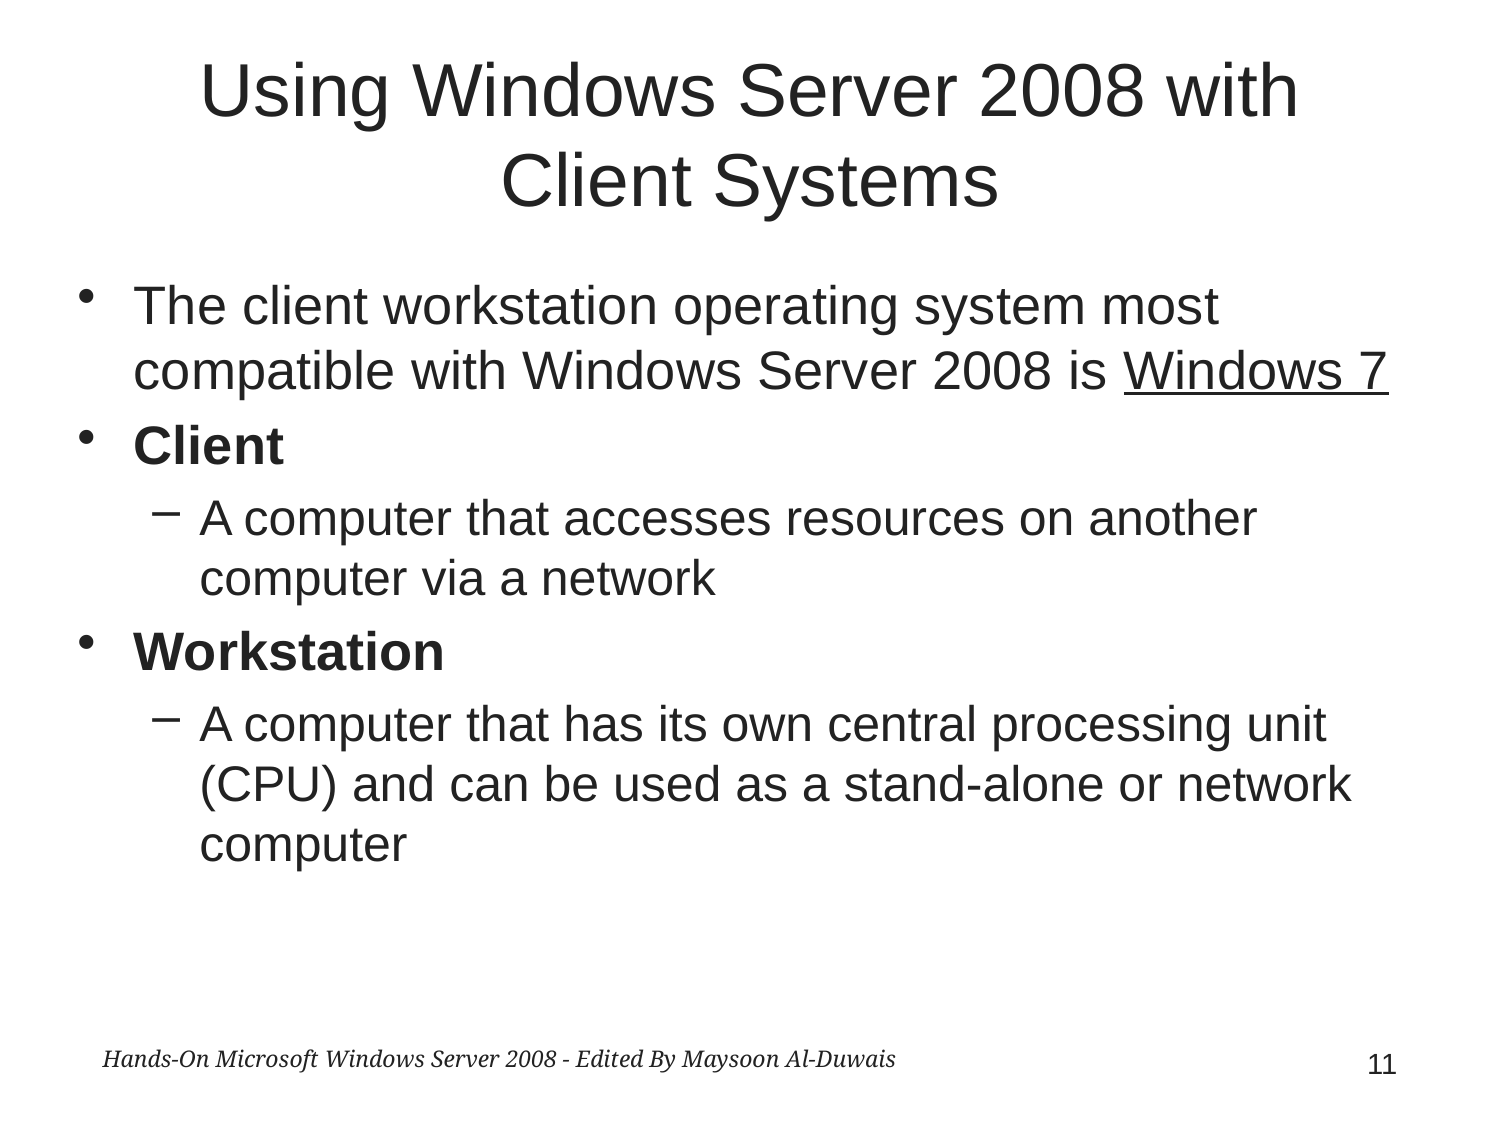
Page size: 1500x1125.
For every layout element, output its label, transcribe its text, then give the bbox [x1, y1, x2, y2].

title Using Windows Server 2008 with Client Systems [87, 37, 1413, 226]
slide_number 11 [1074, 1037, 1413, 1101]
footer Hands-On Microsoft Windows Server 2008 - Edited By Maysoon Al-Duwais [87, 1037, 1051, 1101]
list The client workstation operating system most compatible with Windows Server 2008 is Windows 7 Client A computer that accesses resources on another computer via a network Workstation A computer that has its own central processing unit (CPU) and can be used as a stand-alone or network computer [62, 262, 1426, 1013]
